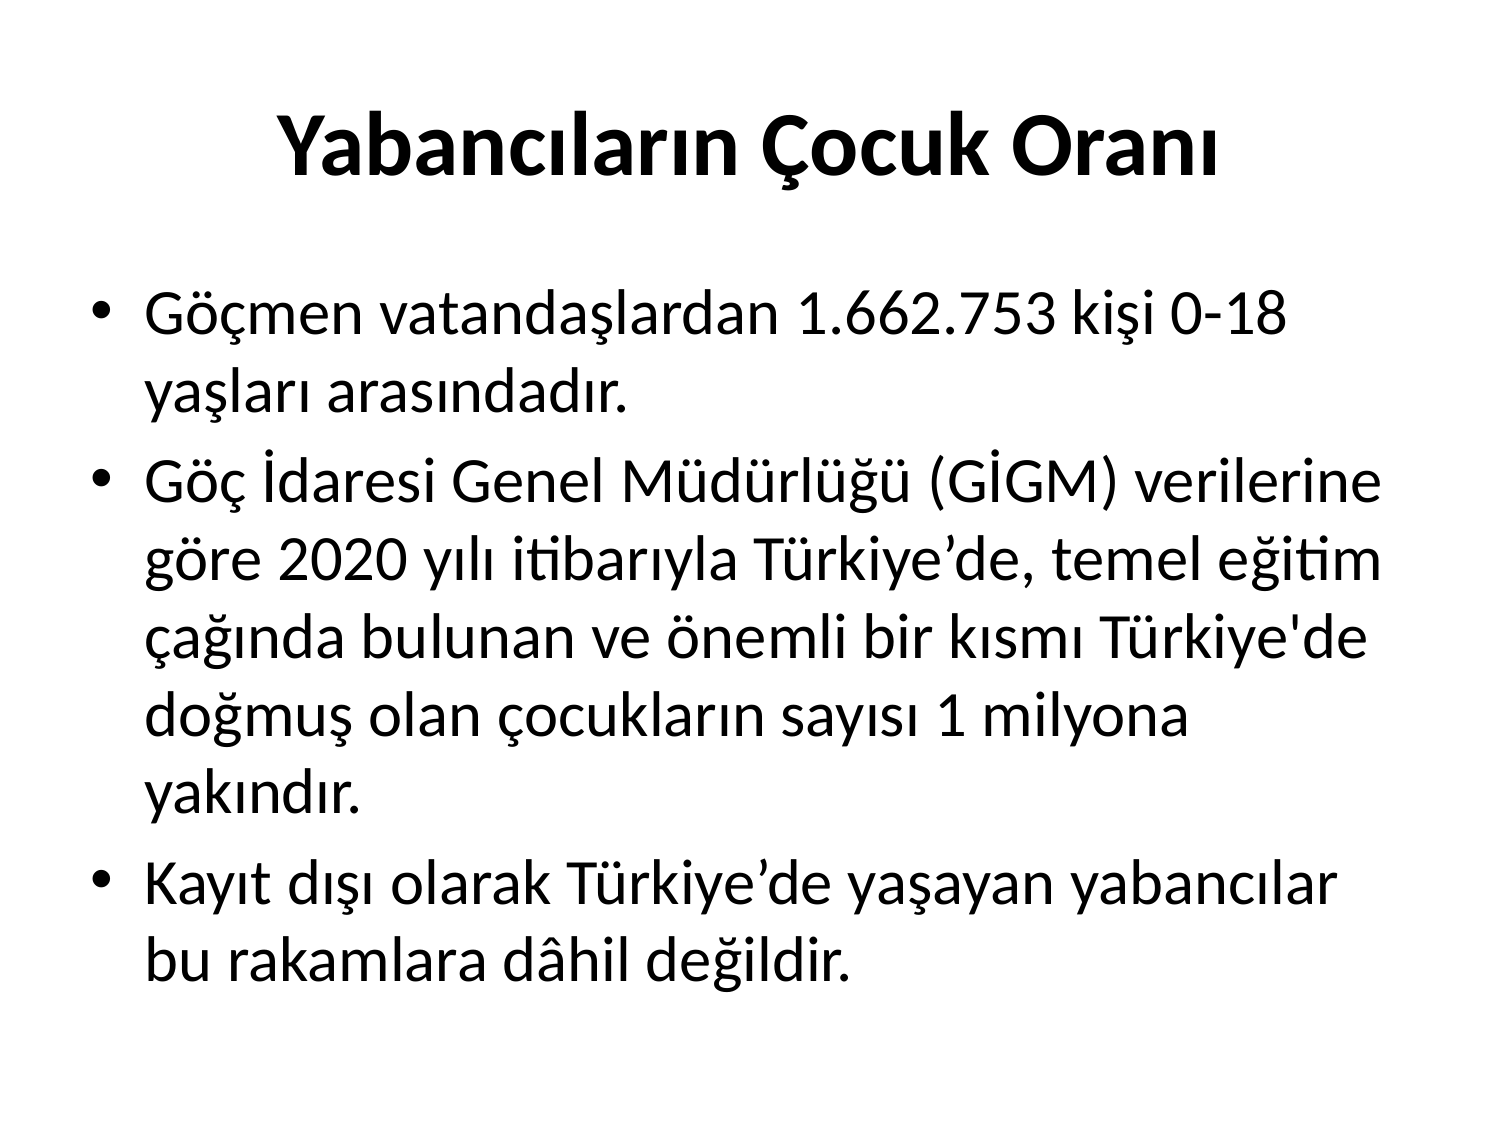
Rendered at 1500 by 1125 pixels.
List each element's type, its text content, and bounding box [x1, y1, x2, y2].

list Göçmen vatandaşlardan 1.662.753 kişi 0-18 yaşları arasındadır. Göç İdaresi Genel Müdürlüğü (GİGM) verilerine göre 2020 yılı itibarıyla Türkiye’de, temel eğitim çağında bulunan ve önemli bir kısmı Türkiye'de doğmuş olan çocukların sayısı 1 milyona yakındır. Kayıt dışı olarak Türkiye’de yaşayan yabancılar bu rakamlara dâhil değildir. [75, 262, 1425, 1005]
title Yabancıların Çocuk Oranı [75, 45, 1425, 233]
